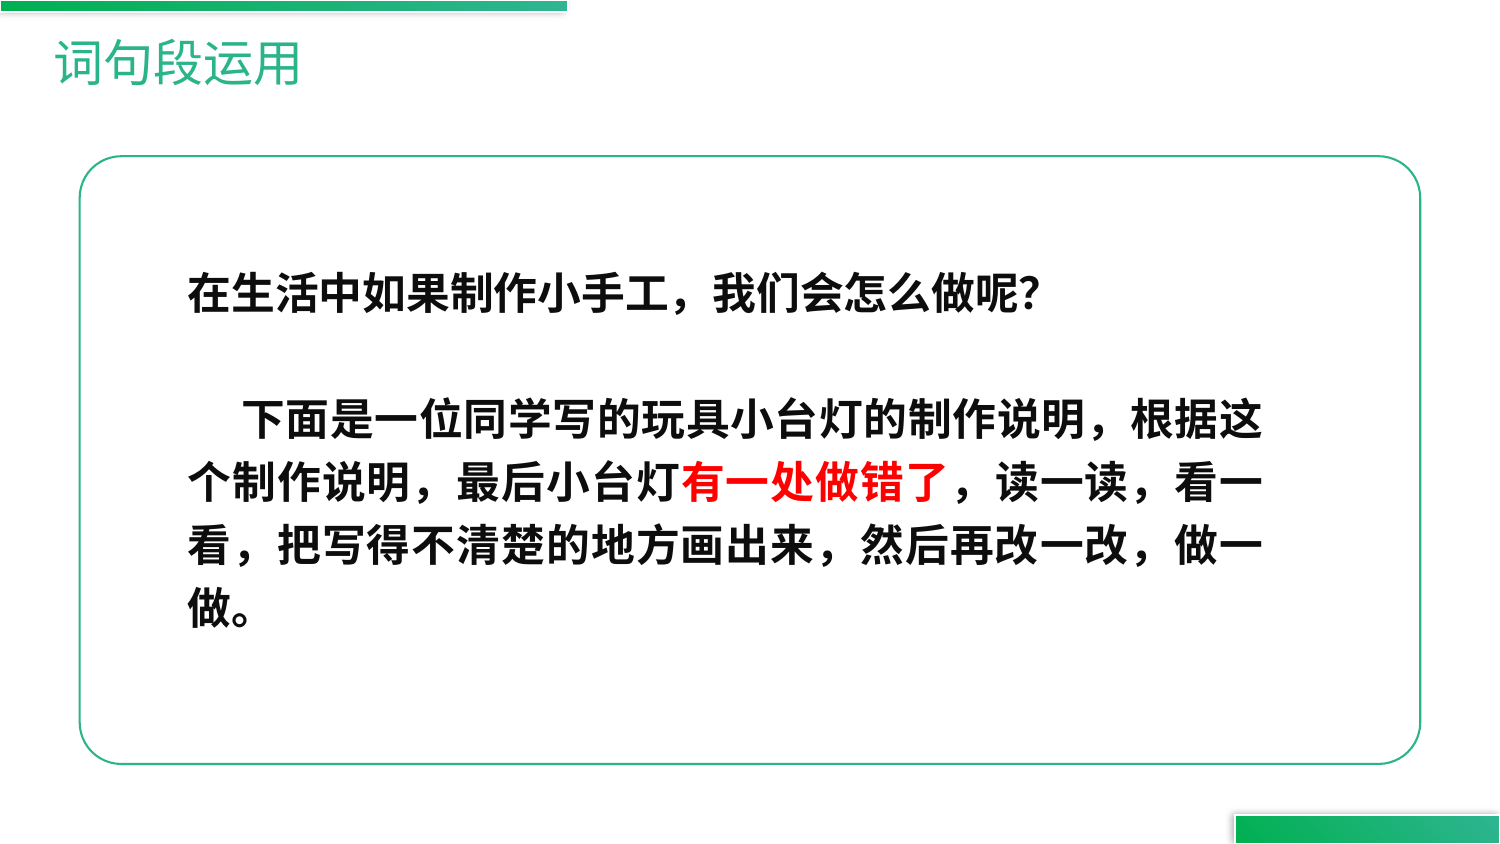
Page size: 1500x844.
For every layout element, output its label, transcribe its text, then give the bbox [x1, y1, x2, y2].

text_box 在生活中如果制作小手工，我们会怎么做呢？ [176, 260, 1319, 324]
list 词句段运用 [41, 32, 382, 94]
text_box 下面是一位同学写的玩具小台灯的制作说明，根据这个制作说明，最后小台灯有一处做错了，读一读，看一看，把写得不清楚的地方画出来，然后再改一改，做一做。 [176, 375, 1275, 639]
